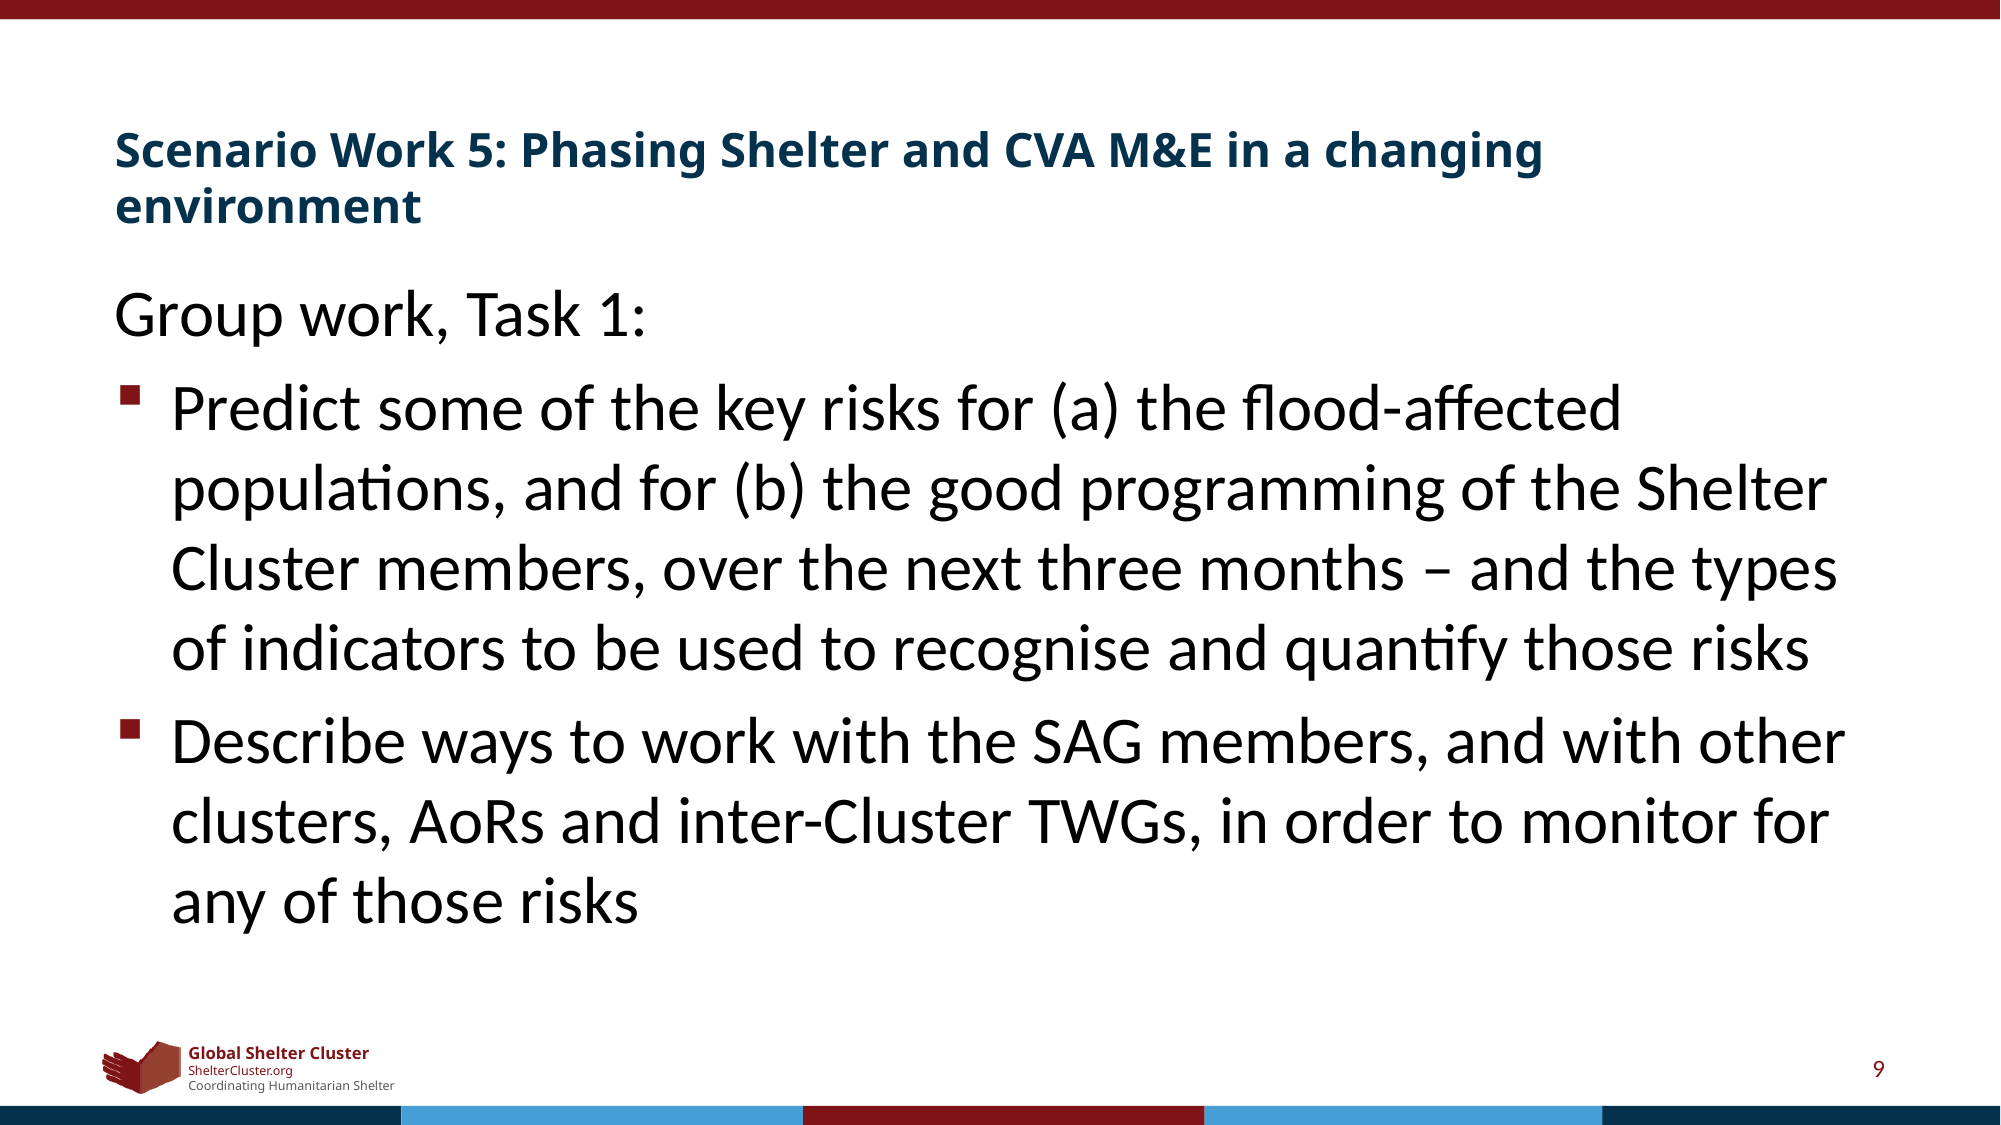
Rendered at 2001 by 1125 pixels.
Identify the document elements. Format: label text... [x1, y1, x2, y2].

title Scenario Work 5: Phasing Shelter and CVA M&E in a changing environment [99, 111, 1863, 262]
slide_number 9 [1433, 1037, 1900, 1098]
picture [102, 1041, 181, 1094]
list Group work, Task 1: Predict some of the key risks for (a) the flood-affected populations, and for (b) the good programming of the Shelter Cluster members, over the next three months – and the types of indicators to be used to recognise and quantify those risks Describe ways to work with the SAG members, and with other clusters, AoRs and inter-Cluster TWGs, in order to monitor for any of those risks [99, 262, 1900, 1005]
